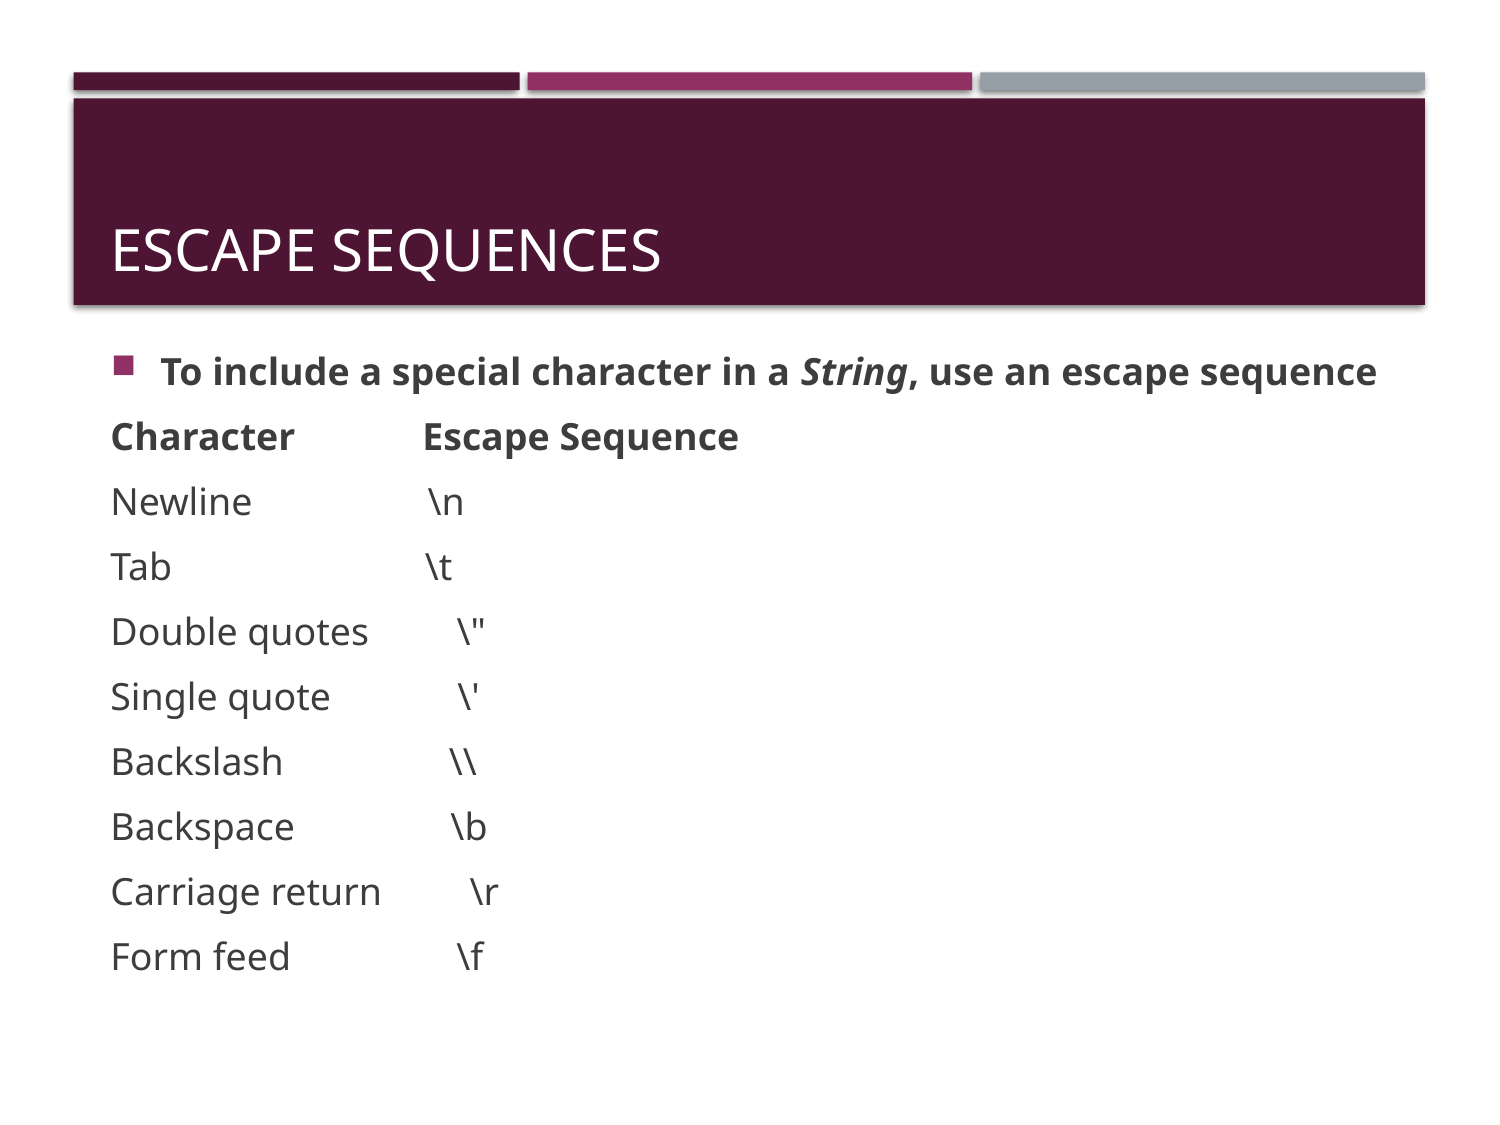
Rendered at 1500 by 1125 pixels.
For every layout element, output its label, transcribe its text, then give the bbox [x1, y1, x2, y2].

list To include a special character in a String, use an escape sequence Character Escape Sequence Newline \n Tab \t Double quotes \" Single quote \' Backslash \\ Backspace \b Carriage return \r Form feed \f [95, 365, 1406, 962]
title Escape Sequences [95, 112, 1406, 291]
